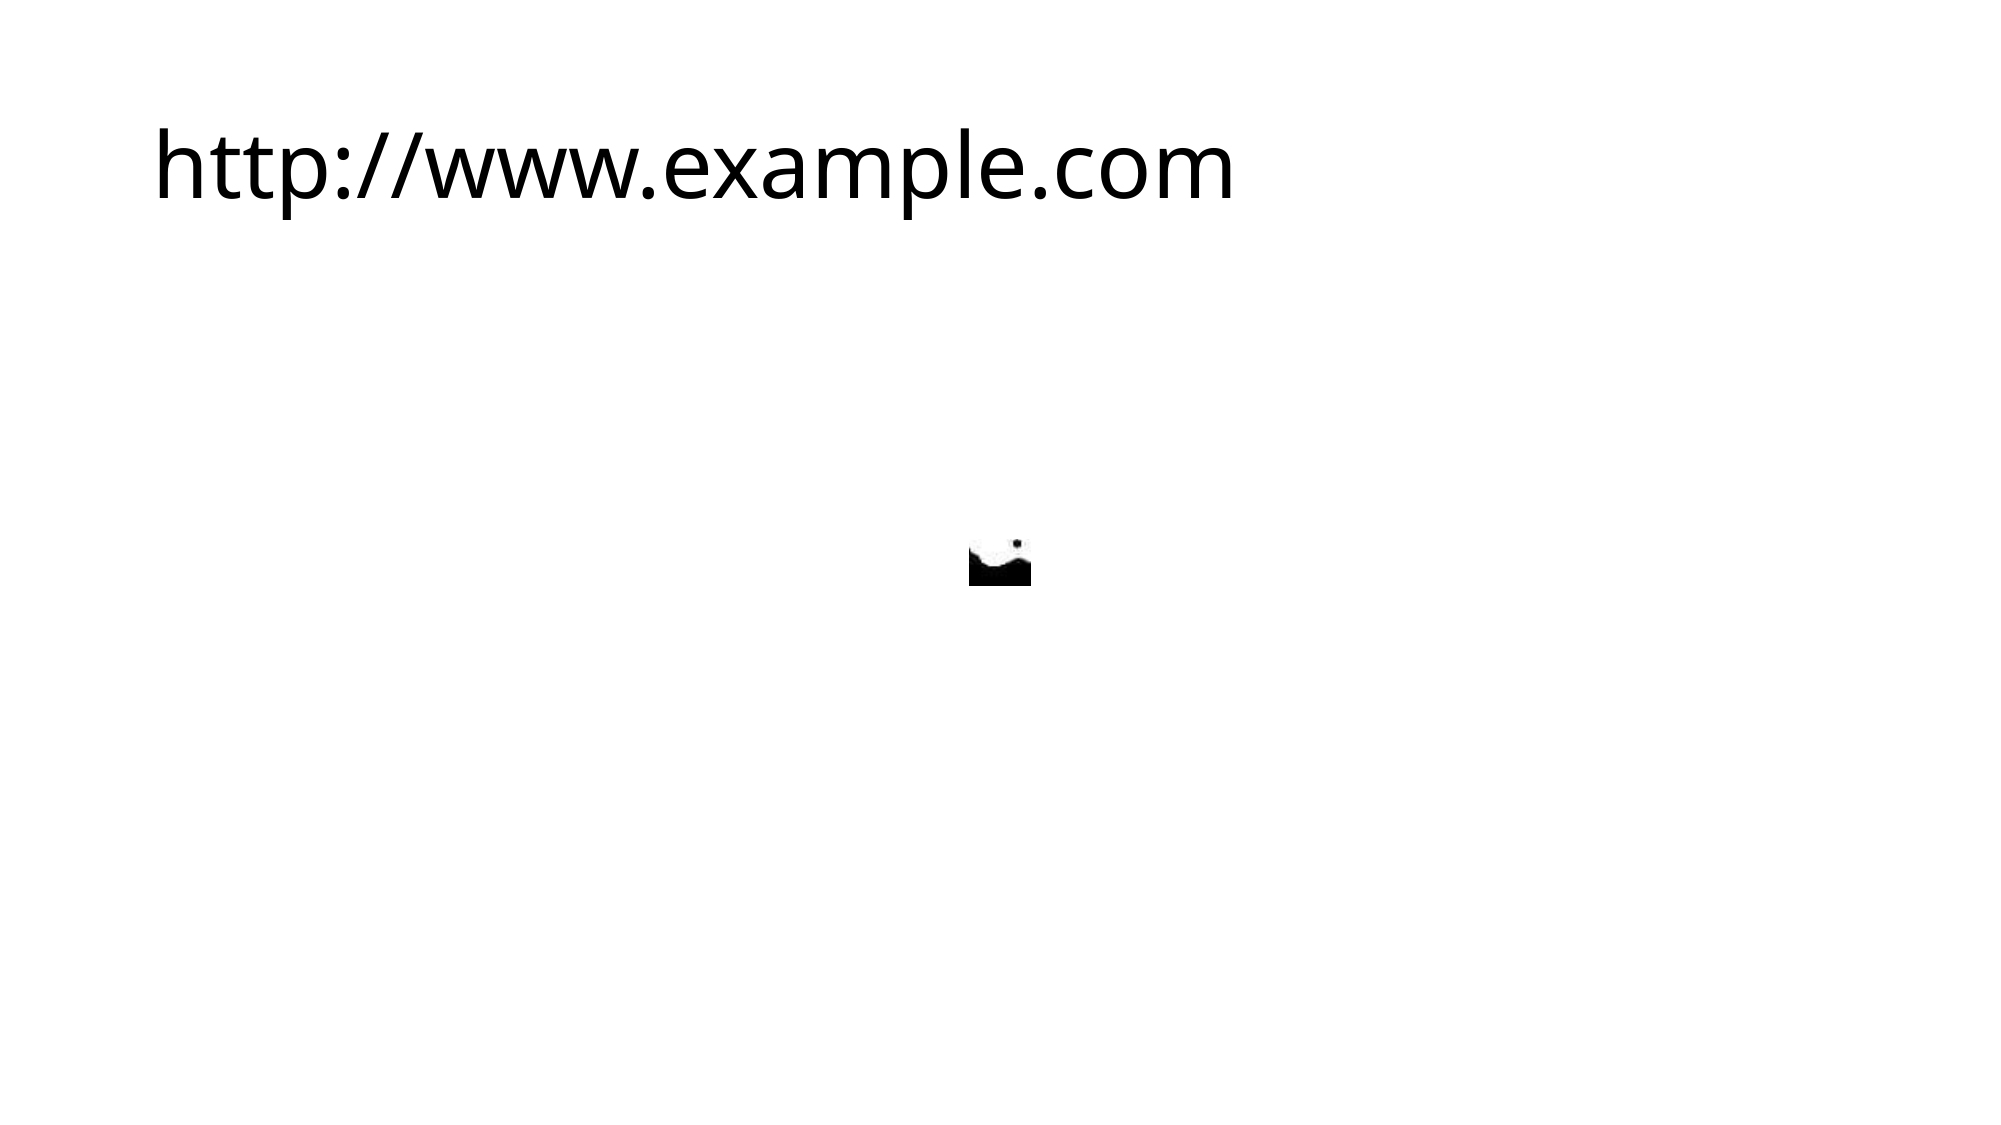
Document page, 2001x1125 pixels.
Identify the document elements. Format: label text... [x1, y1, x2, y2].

title http://www.example.com [137, 59, 1863, 278]
picture [969, 539, 1031, 586]
